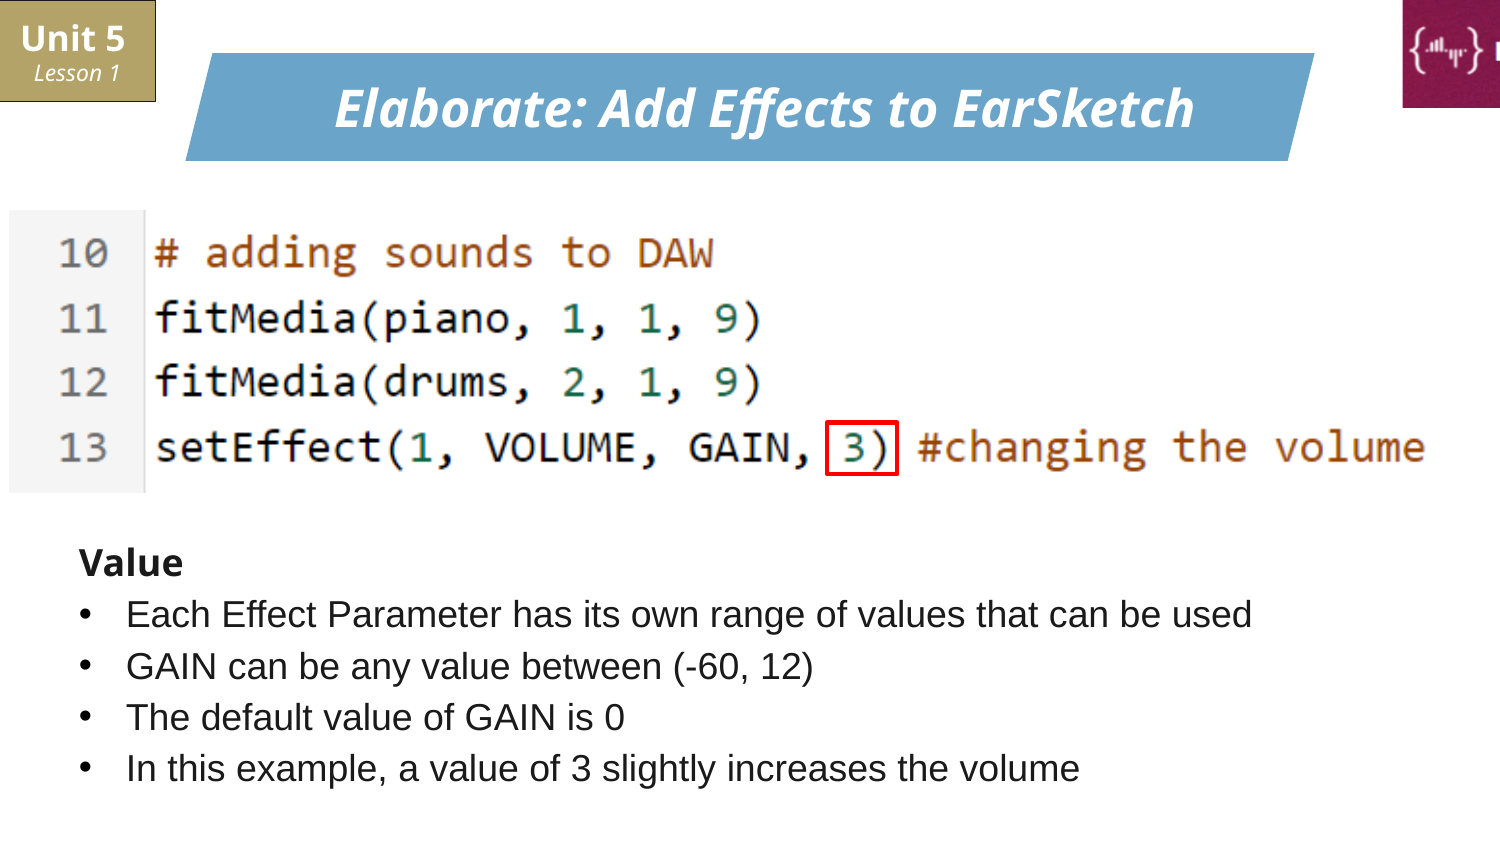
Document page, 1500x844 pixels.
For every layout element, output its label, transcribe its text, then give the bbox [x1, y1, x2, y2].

text_box Unit 5 Lesson 1 [0, 0, 156, 102]
text_box Value Each Effect Parameter has its own range of values that can be used GAIN can be any value between (-60, 12) The default value of GAIN is 0 In this example, a value of 3 slightly increases the volume [63, 517, 1403, 805]
title Elaborate: Add Effects to EarSketch [236, 60, 1295, 155]
picture [1402, 0, 1500, 108]
text_box [185, 53, 1315, 161]
picture [9, 210, 1491, 494]
